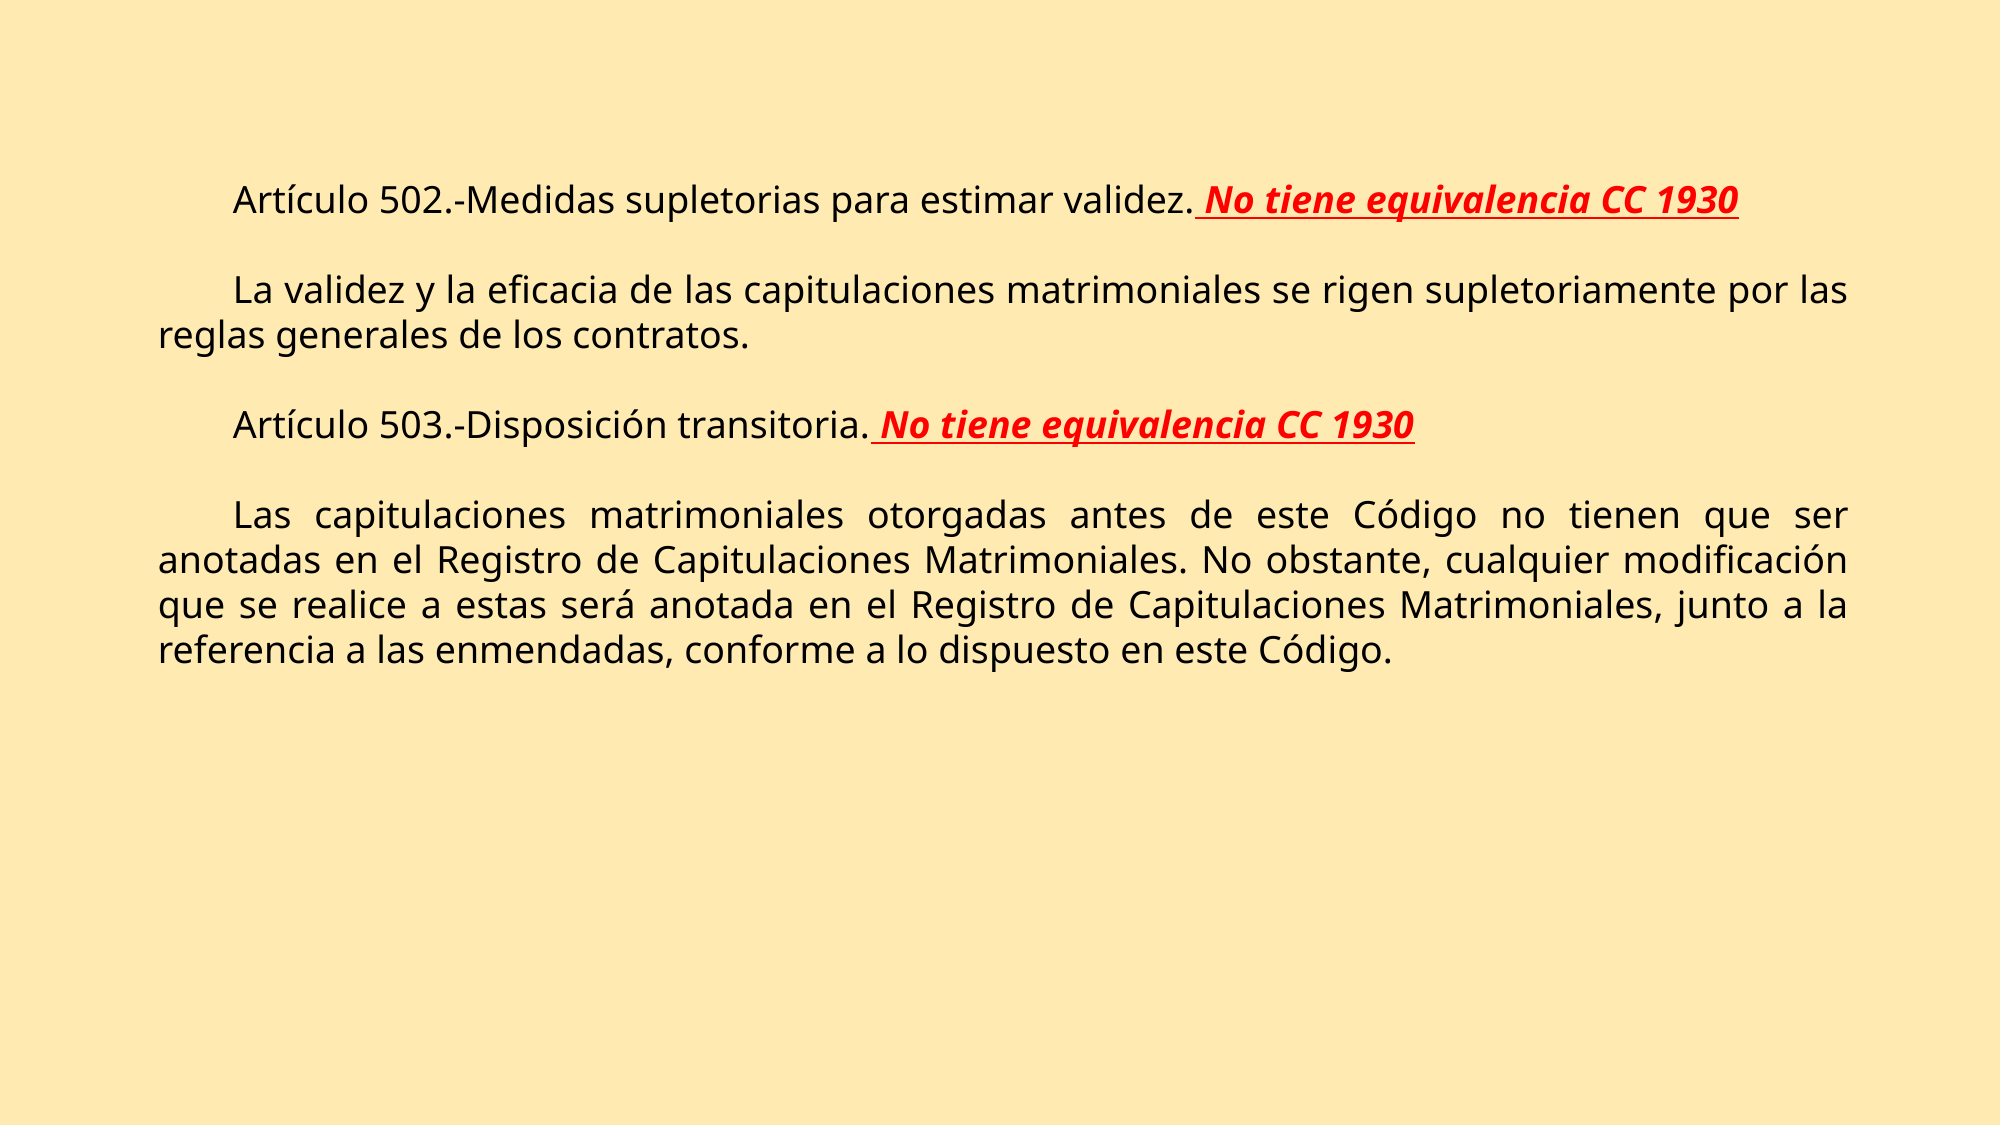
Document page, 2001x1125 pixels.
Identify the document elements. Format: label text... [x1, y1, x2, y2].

text_box Artículo 502.-Medidas supletorias para estimar validez. No tiene equivalencia CC 1930 La validez y la eficacia de las capitulaciones matrimoniales se rigen supletoriamente por las reglas generales de los contratos. Artículo 503.-Disposición transitoria. No tiene equivalencia CC 1930 Las capitulaciones matrimoniales otorgadas antes de este Código no tienen que ser anotadas en el Registro de Capitulaciones Matrimoniales. No obstante, cualquier modificación que se realice a estas será anotada en el Registro de Capitulaciones Matrimoniales, junto a la referencia a las enmendadas, conforme a lo dispuesto en este Código. [143, 168, 1865, 679]
